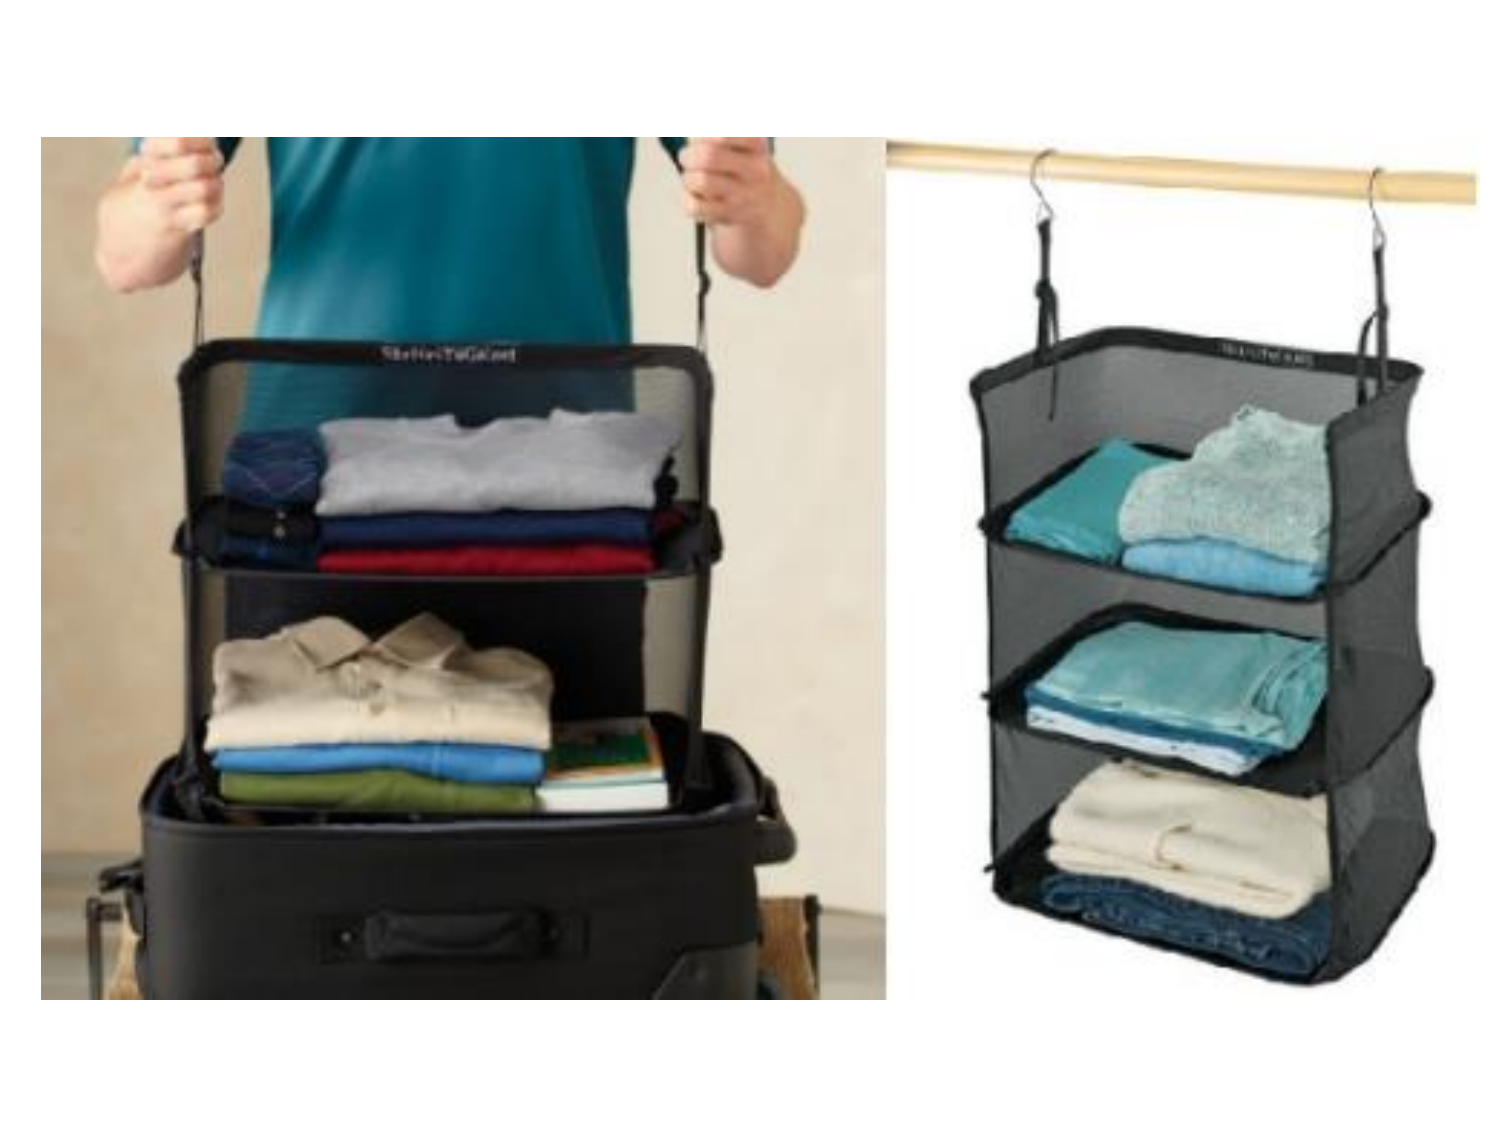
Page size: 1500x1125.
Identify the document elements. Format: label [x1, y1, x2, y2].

picture [41, 137, 1480, 1001]
